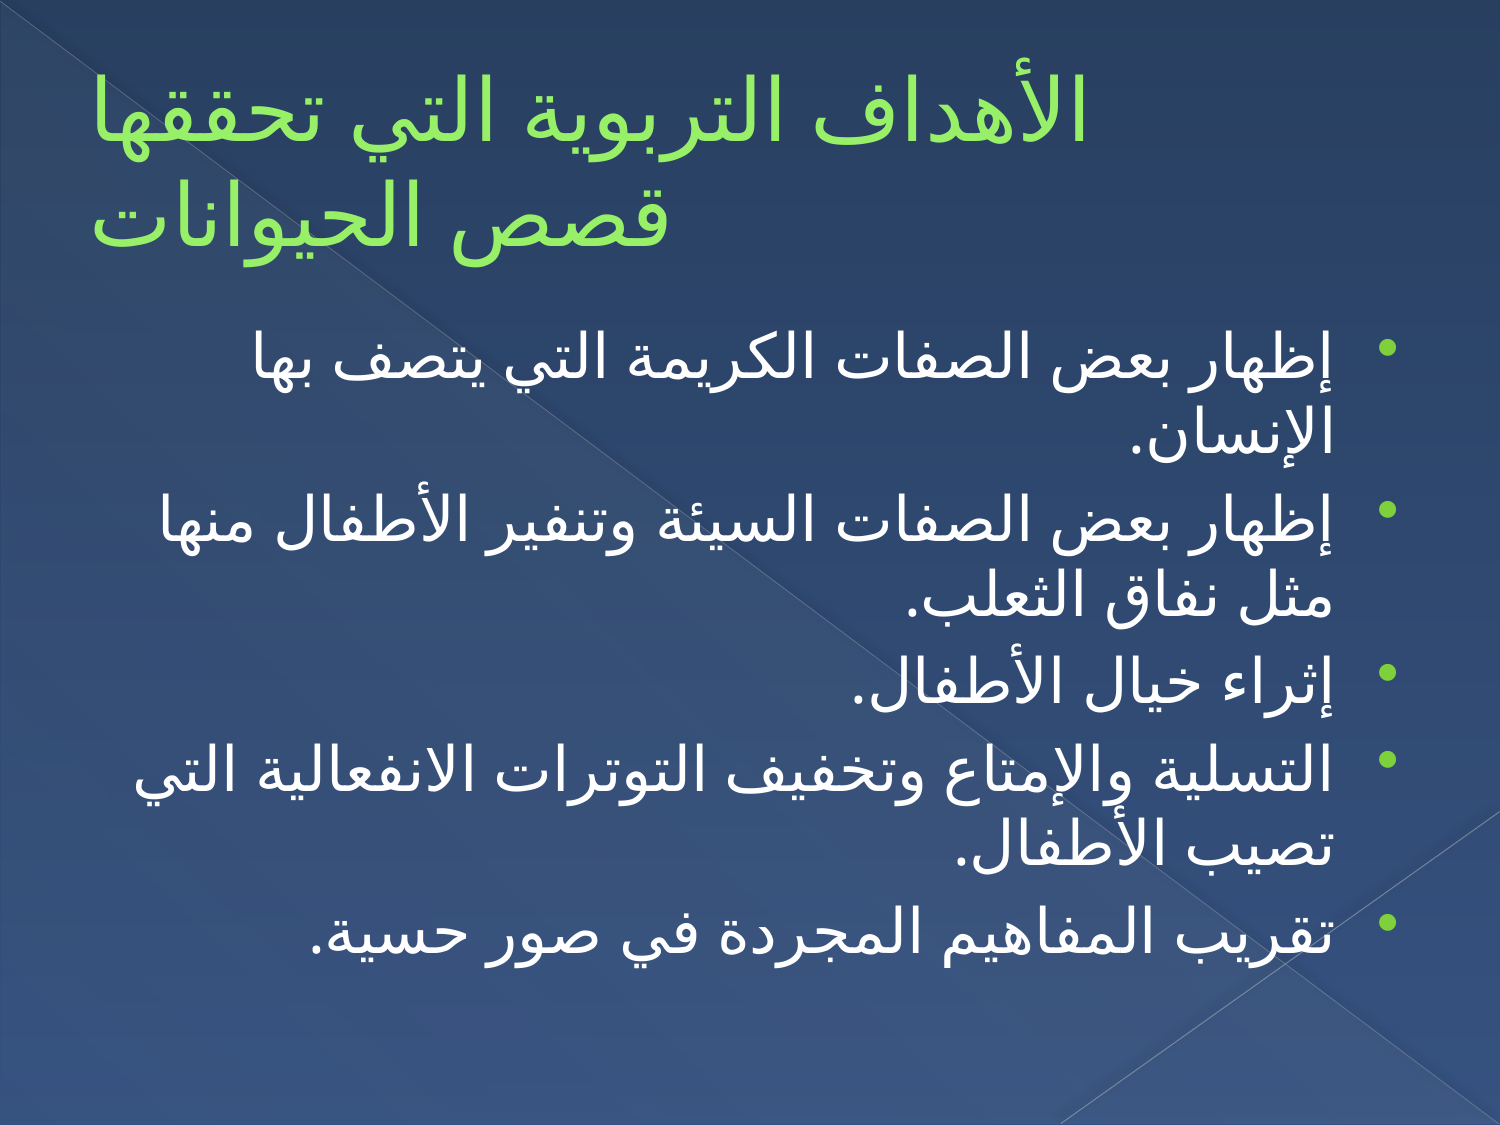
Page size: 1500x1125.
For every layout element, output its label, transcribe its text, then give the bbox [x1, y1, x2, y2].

title الأهداف التربوية التي تحققها قصص الحيوانات [75, 43, 1425, 274]
list إظهار بعض الصفات الكريمة التي يتصف بها الإنسان. إظهار بعض الصفات السيئة وتنفير الأطفال منها مثل نفاق الثعلب. إثراء خيال الأطفال. التسلية والإمتاع وتخفيف التوترات الانفعالية التي تصيب الأطفال. تقريب المفاهيم المجردة في صور حسية. [75, 308, 1425, 1059]
